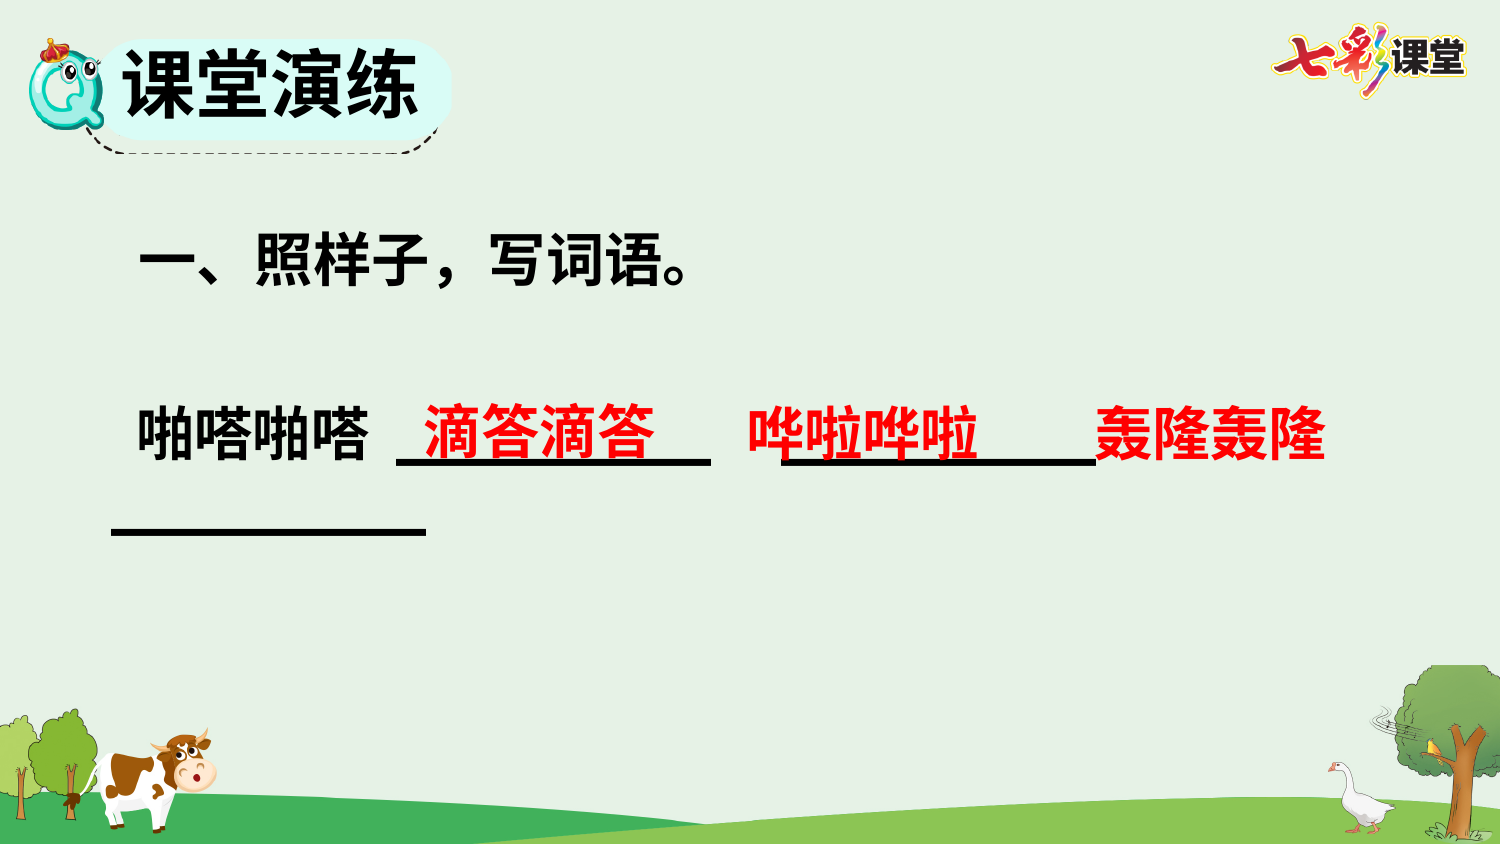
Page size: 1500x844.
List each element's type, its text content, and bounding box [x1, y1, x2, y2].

picture [0, 0, 1500, 844]
text_box 哗啦哗啦 [734, 391, 1006, 473]
text_box 啪嗒啪嗒 _________ _________ _________ [100, 391, 1412, 543]
text_box 轰隆轰隆 [1082, 391, 1354, 473]
text_box 滴答滴答 [411, 390, 683, 472]
text_box 一、照样子，写词语。 [102, 217, 716, 299]
text_box 课堂演练 [109, 32, 458, 134]
